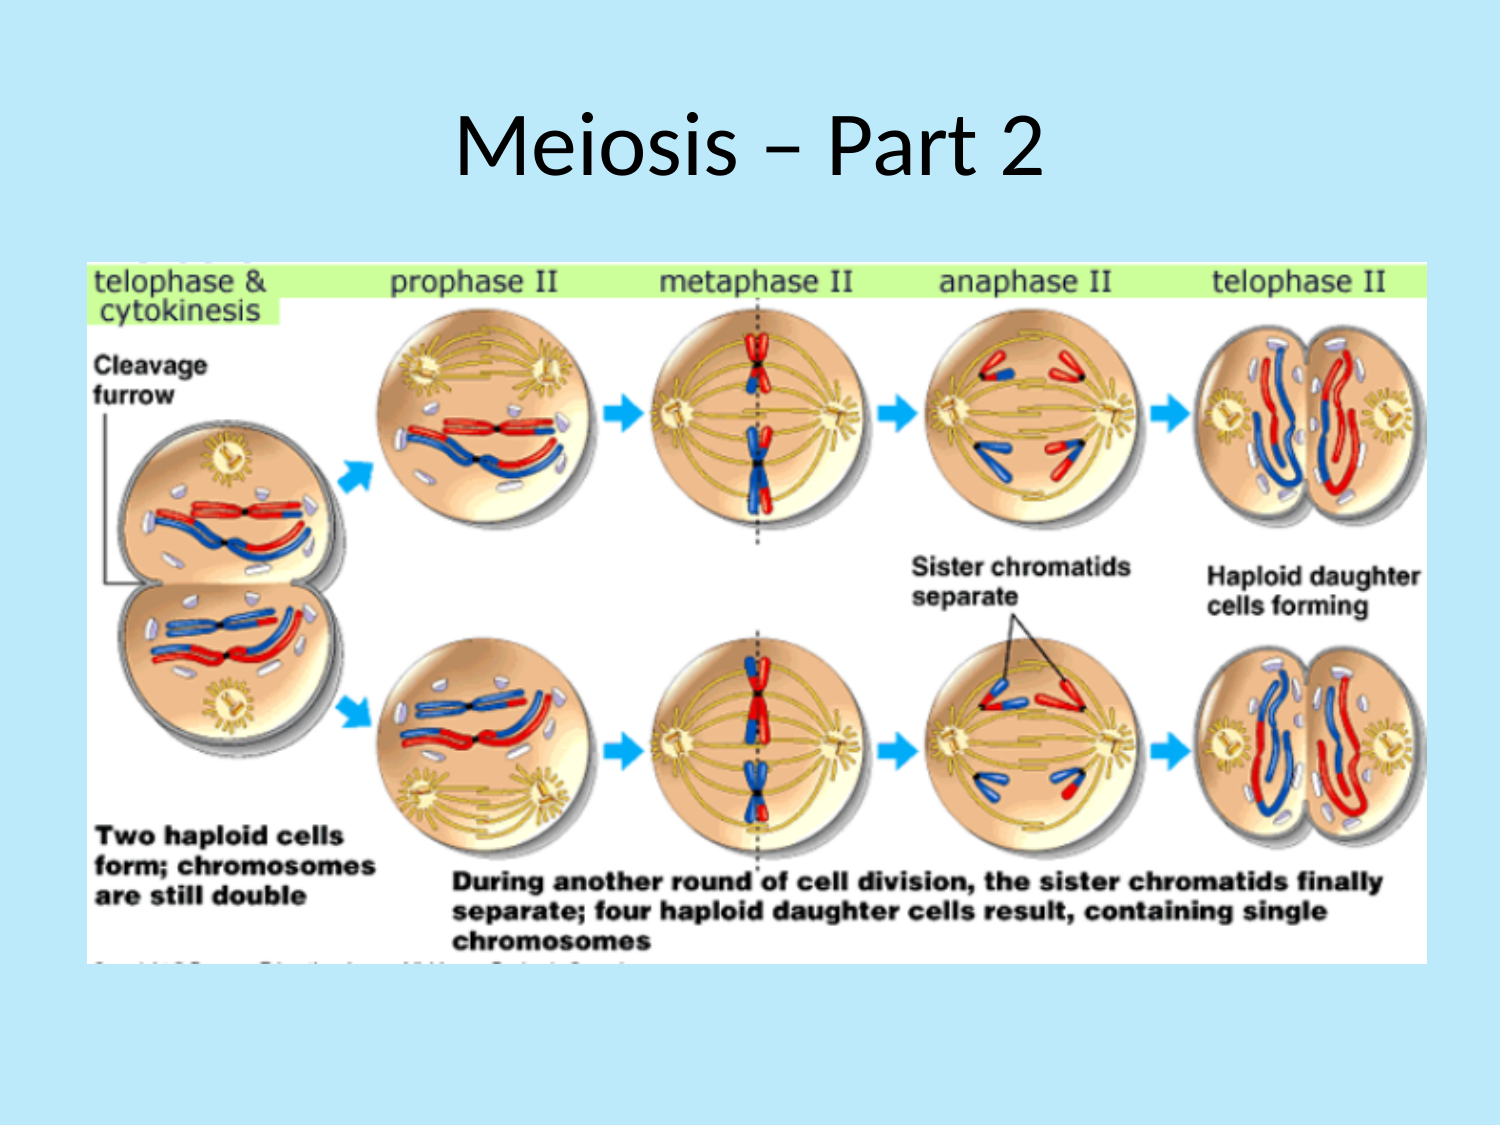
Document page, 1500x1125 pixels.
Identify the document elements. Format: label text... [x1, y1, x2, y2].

title Meiosis – Part 2 [75, 45, 1425, 233]
picture [87, 262, 1427, 964]
